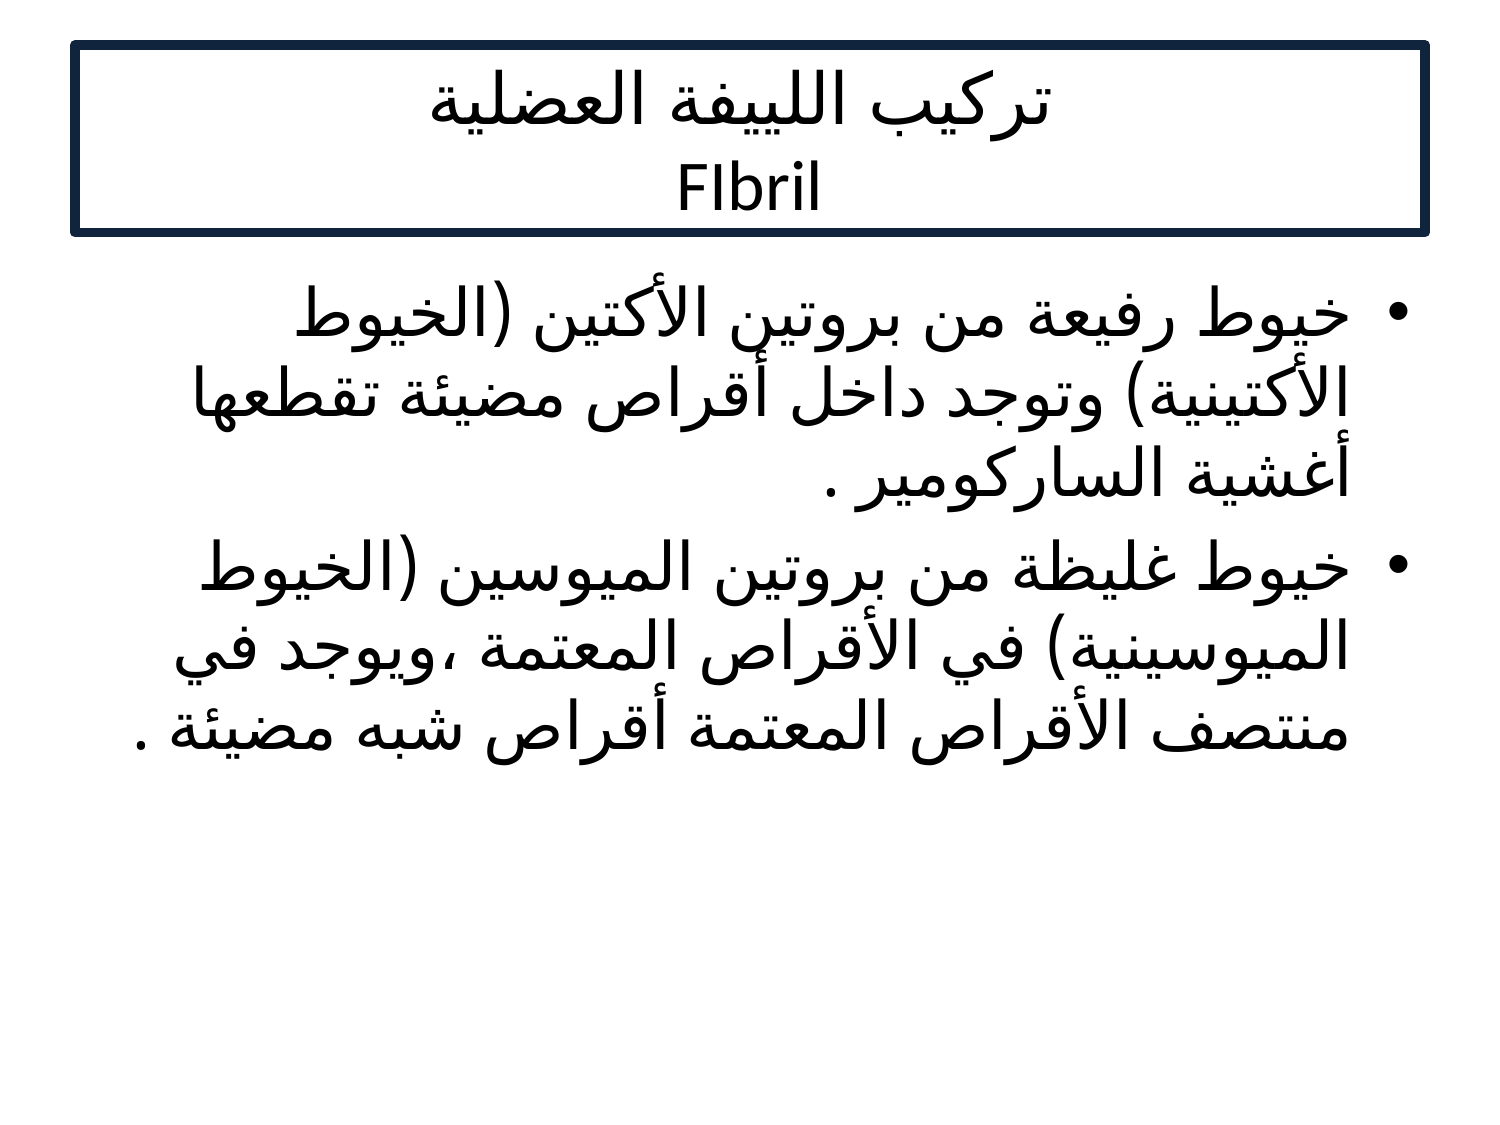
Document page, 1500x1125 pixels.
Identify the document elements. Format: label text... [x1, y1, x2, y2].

title تركيب اللييفة العضلية FIbril [75, 45, 1425, 233]
list خيوط رفيعة من بروتين الأكتين (الخيوط الأكتينية) وتوجد داخل أقراص مضيئة تقطعها أغشية الساركومير . خيوط غليظة من بروتين الميوسين (الخيوط الميوسينية) في الأقراص المعتمة ،ويوجد في منتصف الأقراص المعتمة أقراص شبه مضيئة . [75, 262, 1425, 1005]
